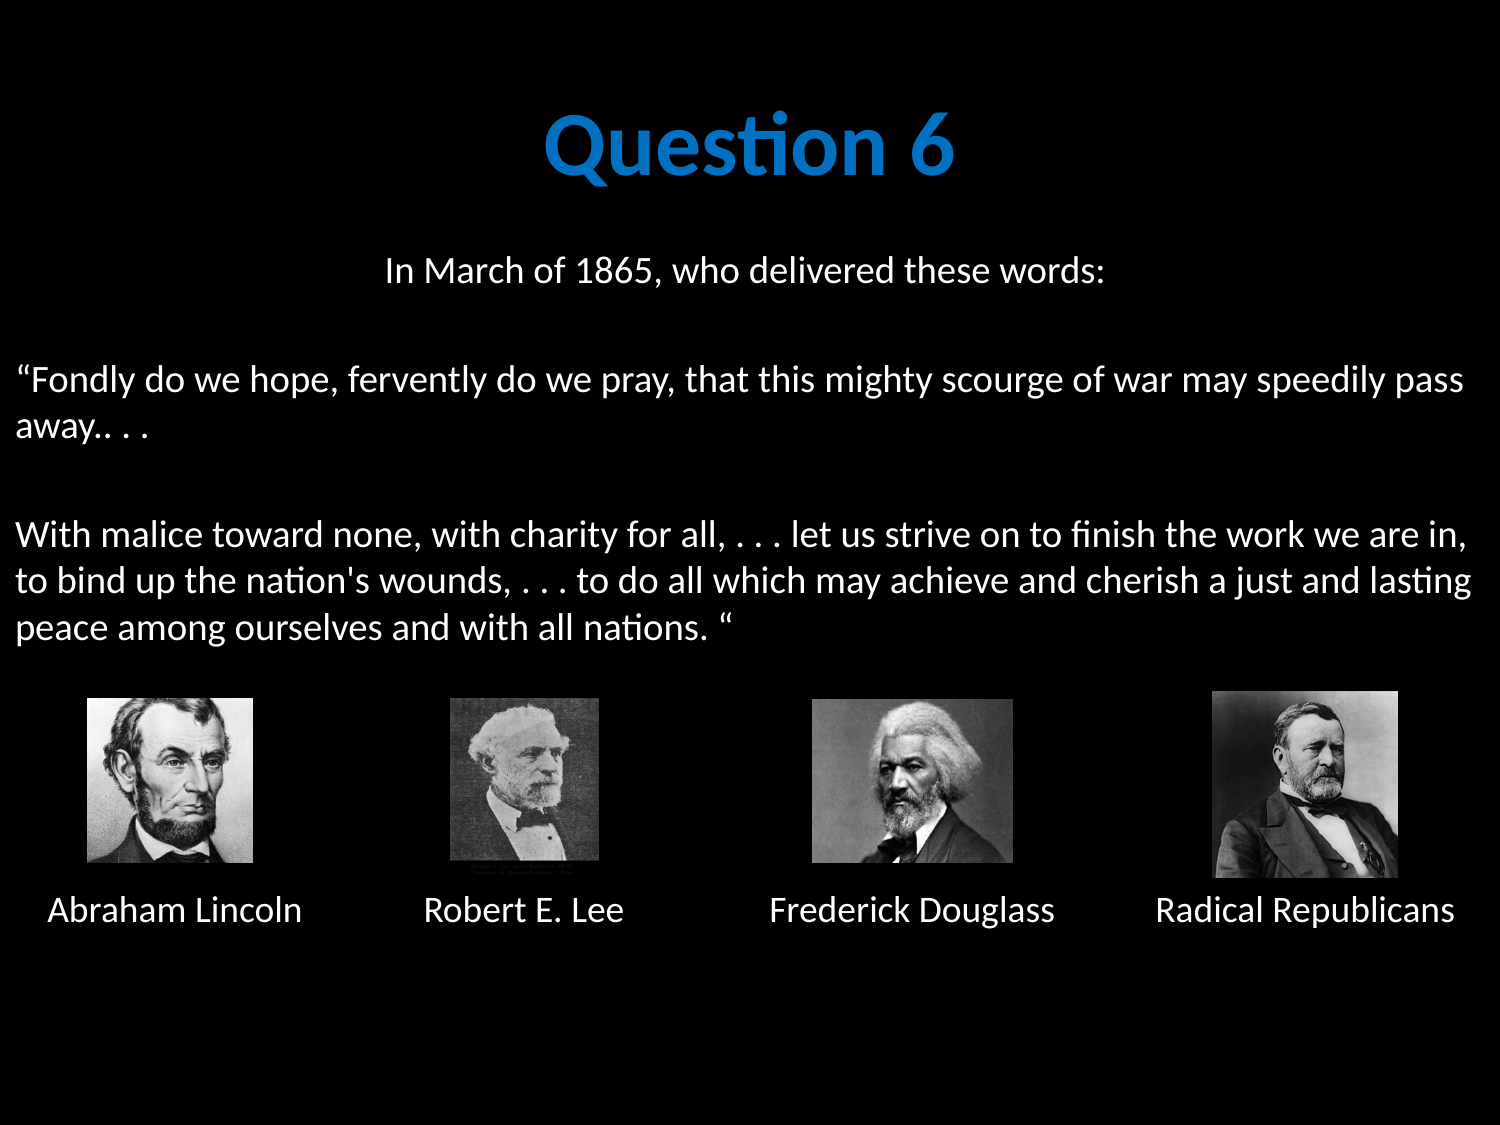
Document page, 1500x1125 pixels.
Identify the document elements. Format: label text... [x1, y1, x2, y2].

picture [812, 699, 1013, 863]
text_box Robert E. Lee [349, 877, 700, 938]
list In March of 1865, who delivered these words: “Fondly do we hope, fervently do we pray, that this mighty scourge of war may speedily pass away.. . . With malice toward none, with charity for all, . . . let us strive on to finish the work we are in, to bind up the nation's wounds, . . . to do all which may achieve and cherish a just and lasting peace among ourselves and with all nations. “ [0, 237, 1500, 663]
text_box Frederick Douglass [737, 877, 1088, 938]
text_box Radical Republicans [1130, 877, 1481, 938]
picture [1212, 691, 1399, 878]
picture [449, 698, 599, 878]
picture [87, 698, 253, 863]
text_box Abraham Lincoln [0, 877, 349, 938]
title Question 6 [75, 45, 1425, 233]
